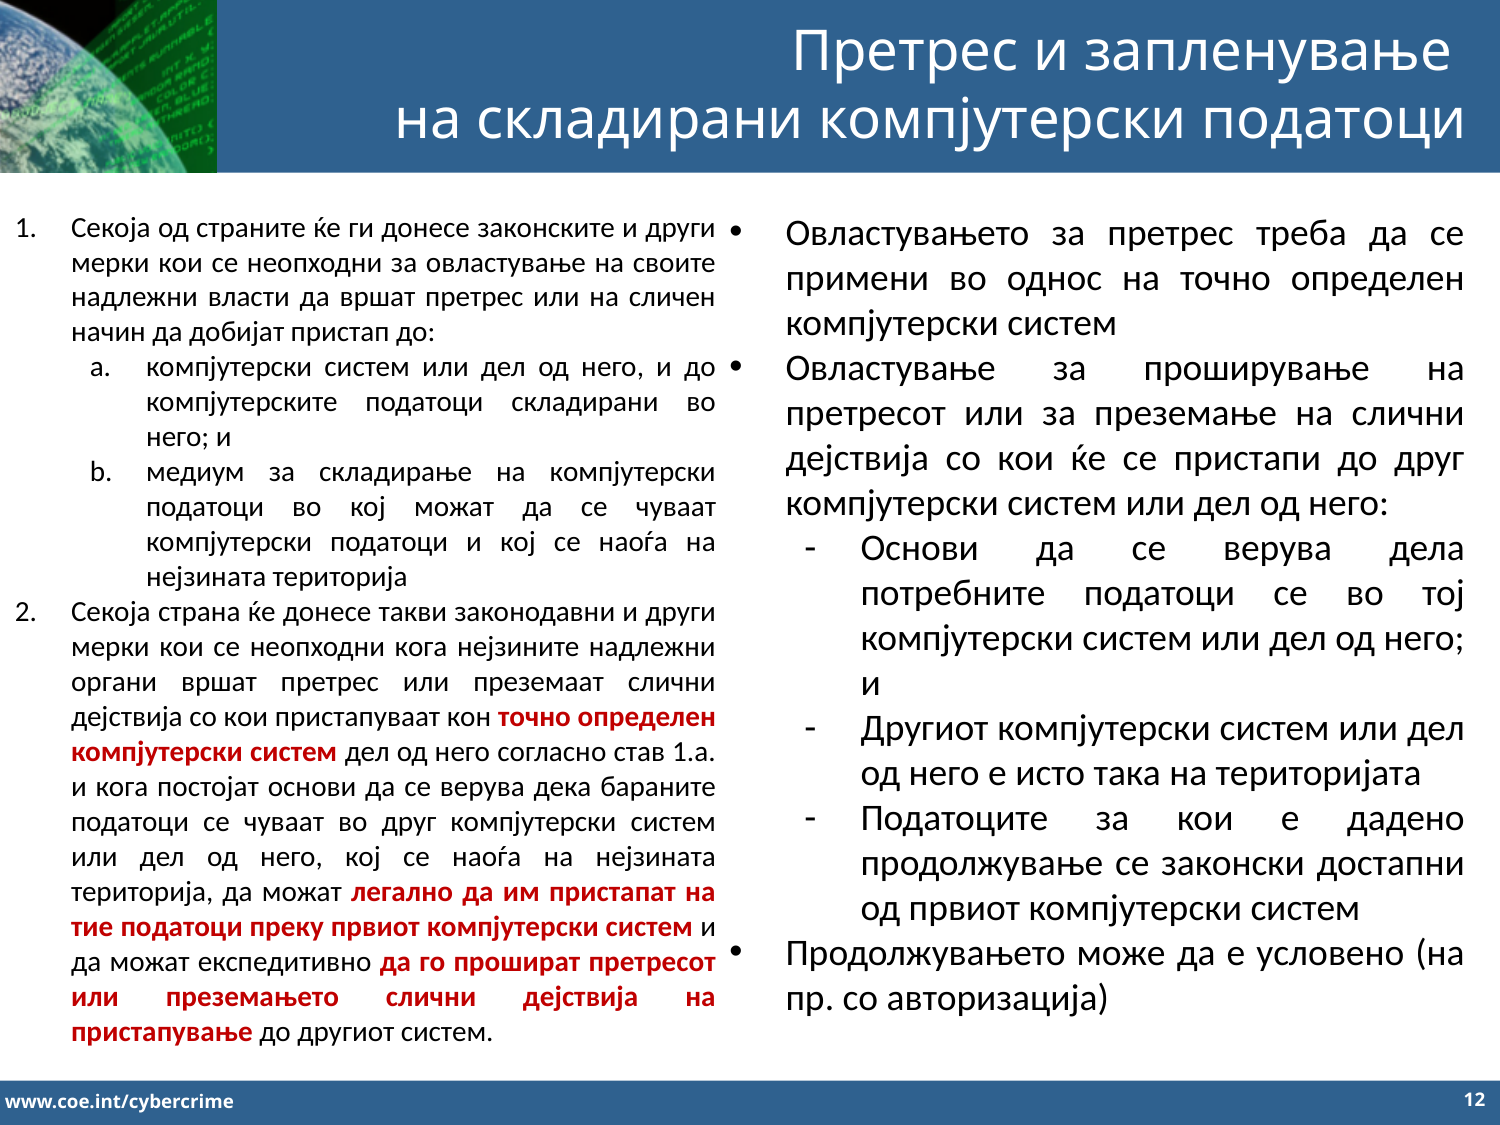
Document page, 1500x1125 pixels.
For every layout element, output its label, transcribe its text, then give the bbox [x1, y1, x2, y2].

text_box Претрес и запленување на складирани компјутерски податоци [230, 7, 1483, 157]
picture [0, 0, 217, 173]
text_box Овластувањето за претрес треба да се примени во однос на точно определен компјутерски систем Овластување за проширување на претресот или за преземање на слични дејствија со кои ќе се пристапи до друг компјутерски систем или дел од него: Основи да се верува дела потребните податоци се во тој компјутерски систем или дел од него; и Другиот компјутерски систем или дел од него е исто така на територијата Податоците за кои е дадено продолжување се законски достапни од првиот компјутерски систем Продолжувањето може да е условено (на пр. со авторизација) [714, 200, 1480, 1026]
text_box Секоја од страните ќе ги донесе законските и други мерки кои се неопходни за овластување на своите надлежни власти да вршат претрес или на сличен начин да добијат пристап до: компјутерски систем или дел од него, и до компјутерските податоци складирани во него; и медиум за складирање на компјутерски податоци во кој можат да се чуваат компјутерски податоци и кој се наоѓа на нејзината територија Секоја страна ќе донесе такви законодавни и други мерки кои се неопходни кога нејзините надлежни органи вршат претрес или преземаат слични дејствија со кои пристапуваат кон точно определен компјутерски систем дел од него согласно став 1.а. и кога постојат основи да се верува дека бараните податоци се чуваат во друг компјутерски систем или дел од него, кој се наоѓа на нејзината територија, да можат легално да им пристапат на тие податоци преку првиот компјутерски систем и да можат експедитивно да го прошират претресот или преземањето слични дејствија на пристапување до другиот систем. [0, 200, 731, 1055]
